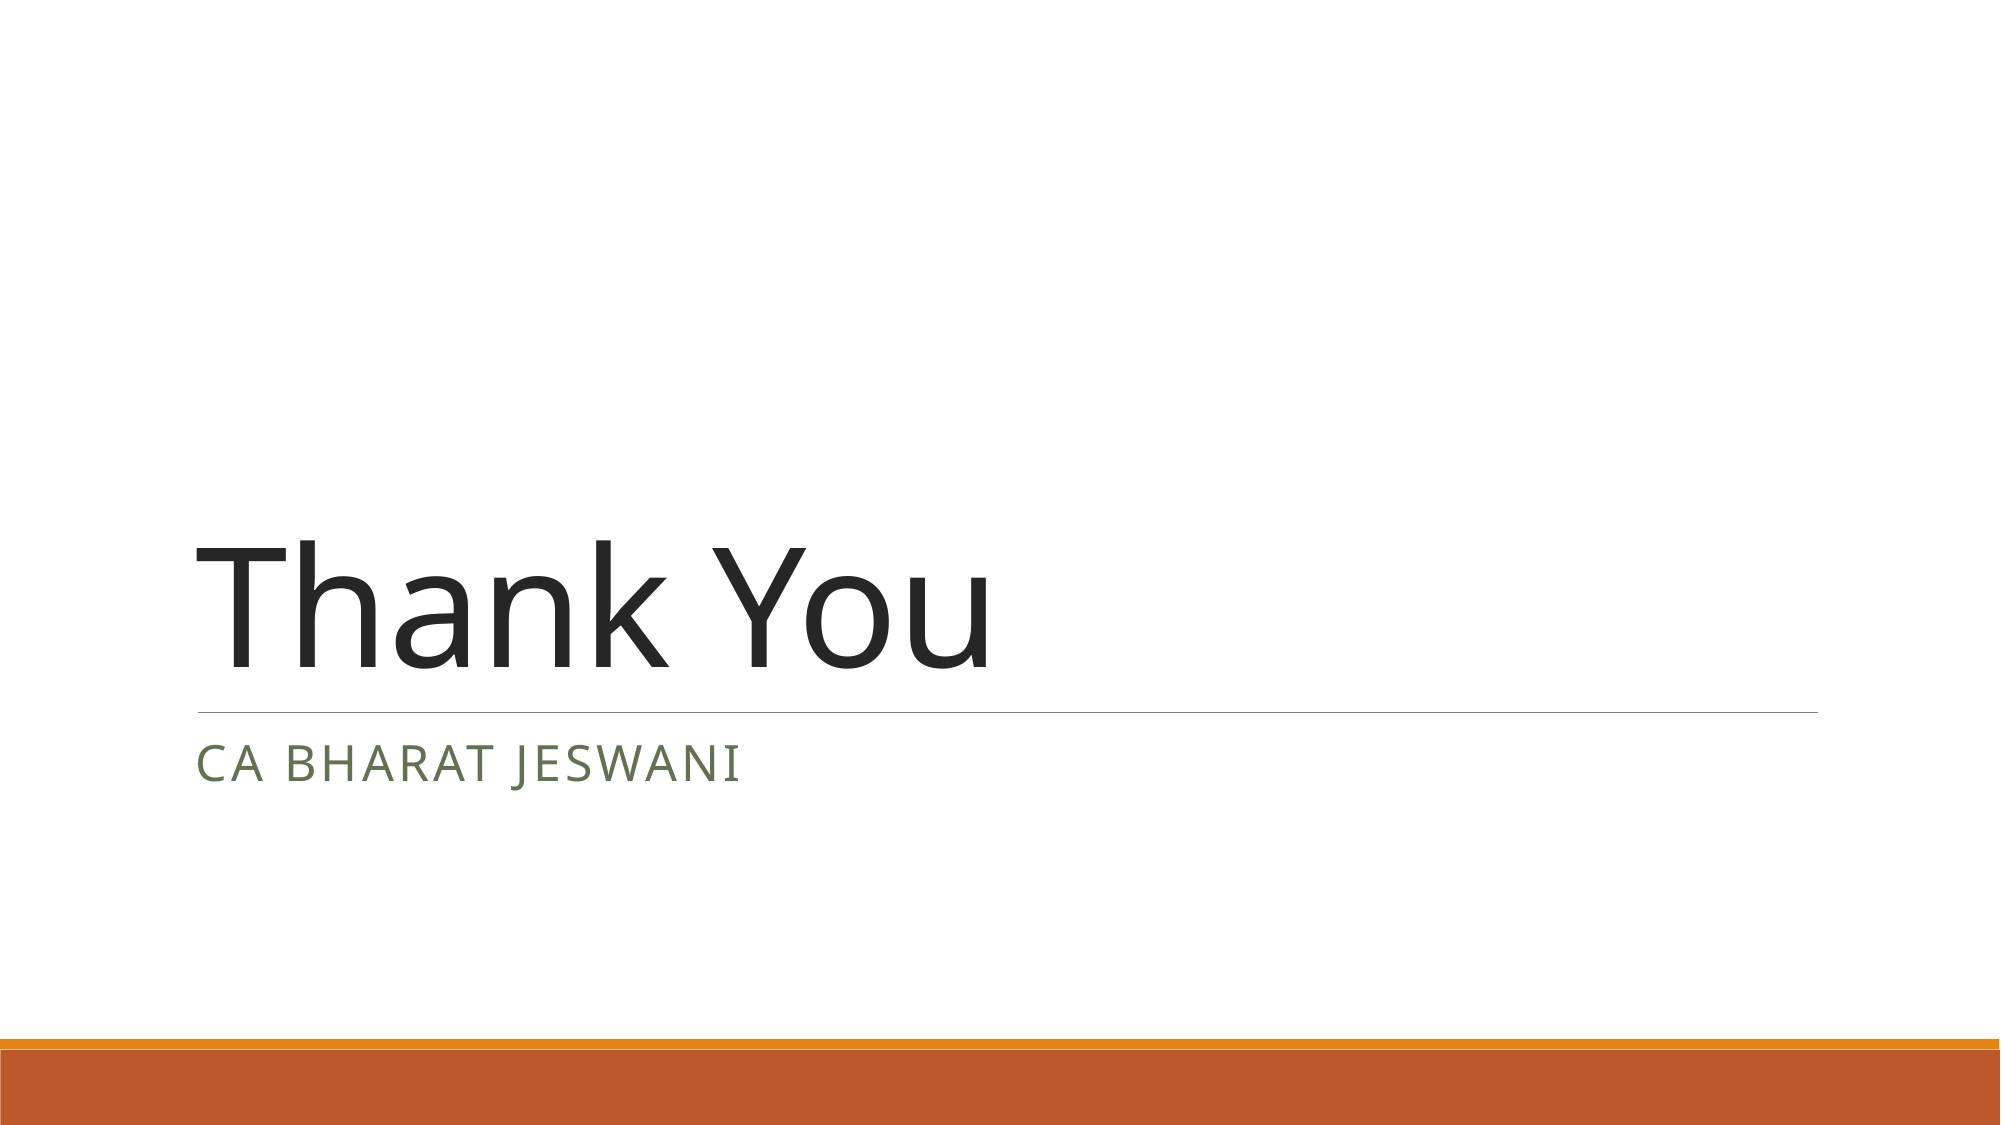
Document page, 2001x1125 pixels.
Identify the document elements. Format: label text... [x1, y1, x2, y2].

title Thank You [180, 124, 1830, 710]
subtitle CA Bharat Jeswani [180, 730, 1831, 919]
